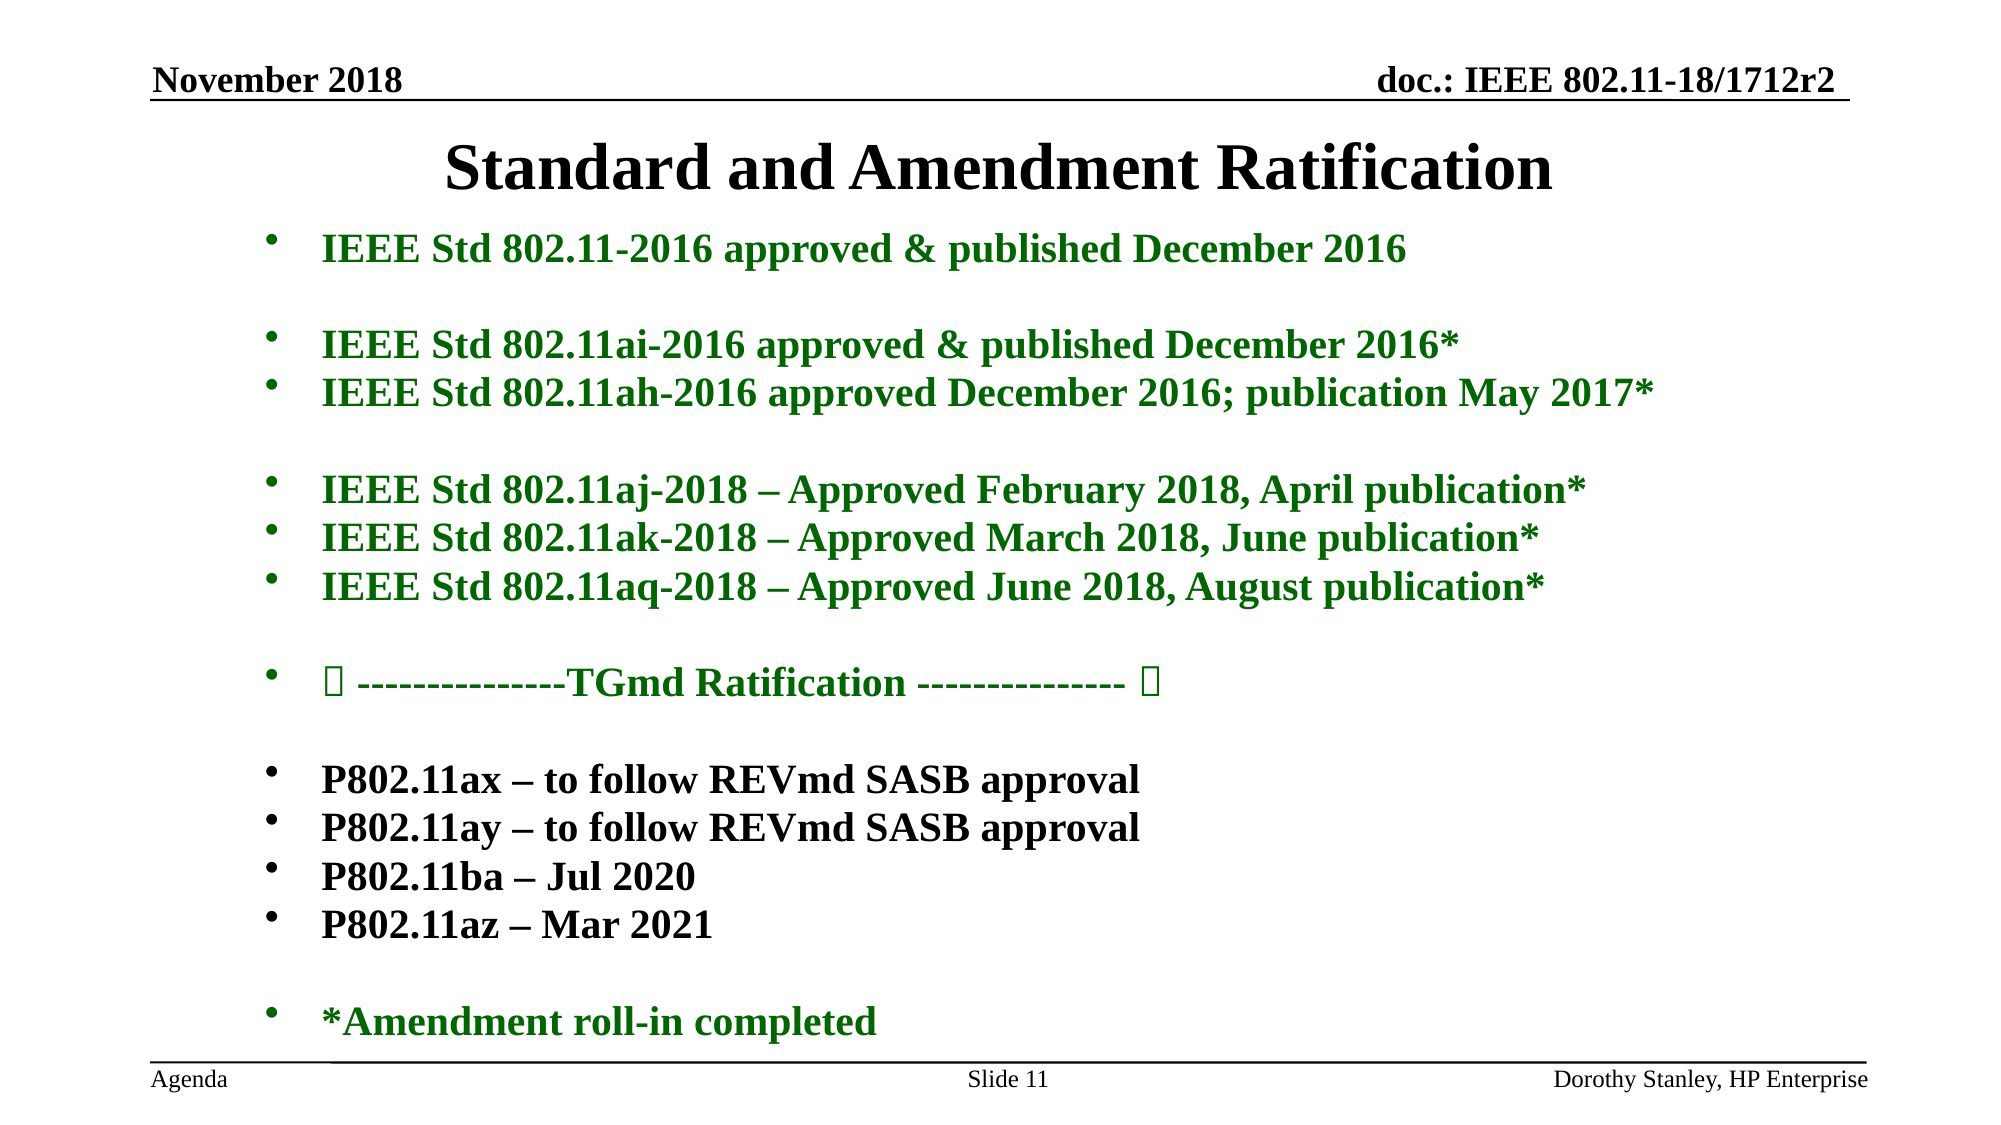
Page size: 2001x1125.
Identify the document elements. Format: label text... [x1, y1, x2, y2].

list IEEE Std 802.11-2016 approved & published December 2016 IEEE Std 802.11ai-2016 approved & published December 2016* IEEE Std 802.11ah-2016 approved December 2016; publication May 2017* IEEE Std 802.11aj-2018 – Approved February 2018, April publication* IEEE Std 802.11ak-2018 – Approved March 2018, June publication* IEEE Std 802.11aq-2018 – Approved June 2018, August publication*  ---------------TGmd Ratification ---------------  P802.11ax – to follow REVmd SASB approval P802.11ay – to follow REVmd SASB approval P802.11ba – Jul 2020 P802.11az – Mar 2021 *Amendment roll-in completed [249, 222, 1800, 1078]
slide_number Slide 11 [966, 1078, 1051, 1093]
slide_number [152, 54, 567, 100]
footer Dorothy Stanley, HP Enterprise [1549, 1062, 1869, 1093]
title Standard and Amendment Ratification [362, 75, 1638, 222]
